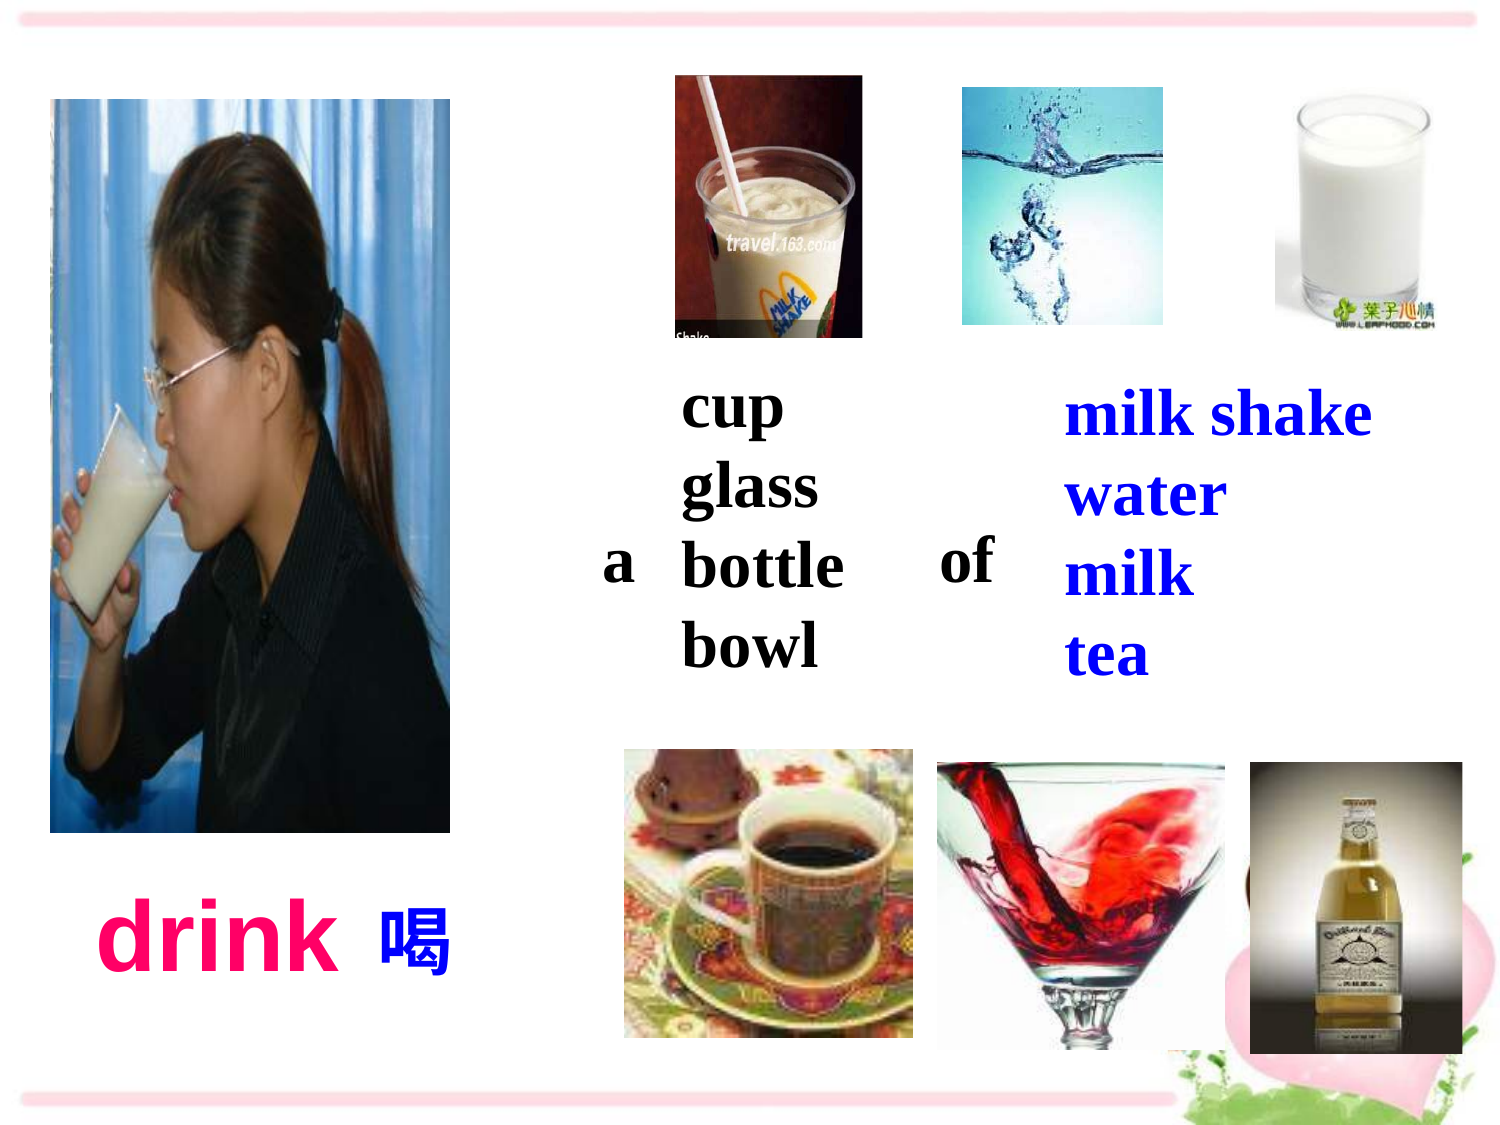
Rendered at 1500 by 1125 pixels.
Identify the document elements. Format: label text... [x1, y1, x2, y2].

text_box of [924, 512, 1075, 600]
picture [0, 0, 1500, 1125]
text_box [1112, 387, 1500, 475]
text_box cup glass bottle bowl [667, 517, 955, 605]
text_box milk shake water milk tea [1050, 524, 1450, 613]
title drink [24, 837, 563, 1025]
text_box a [587, 512, 675, 600]
text_box 喝 [362, 887, 468, 993]
